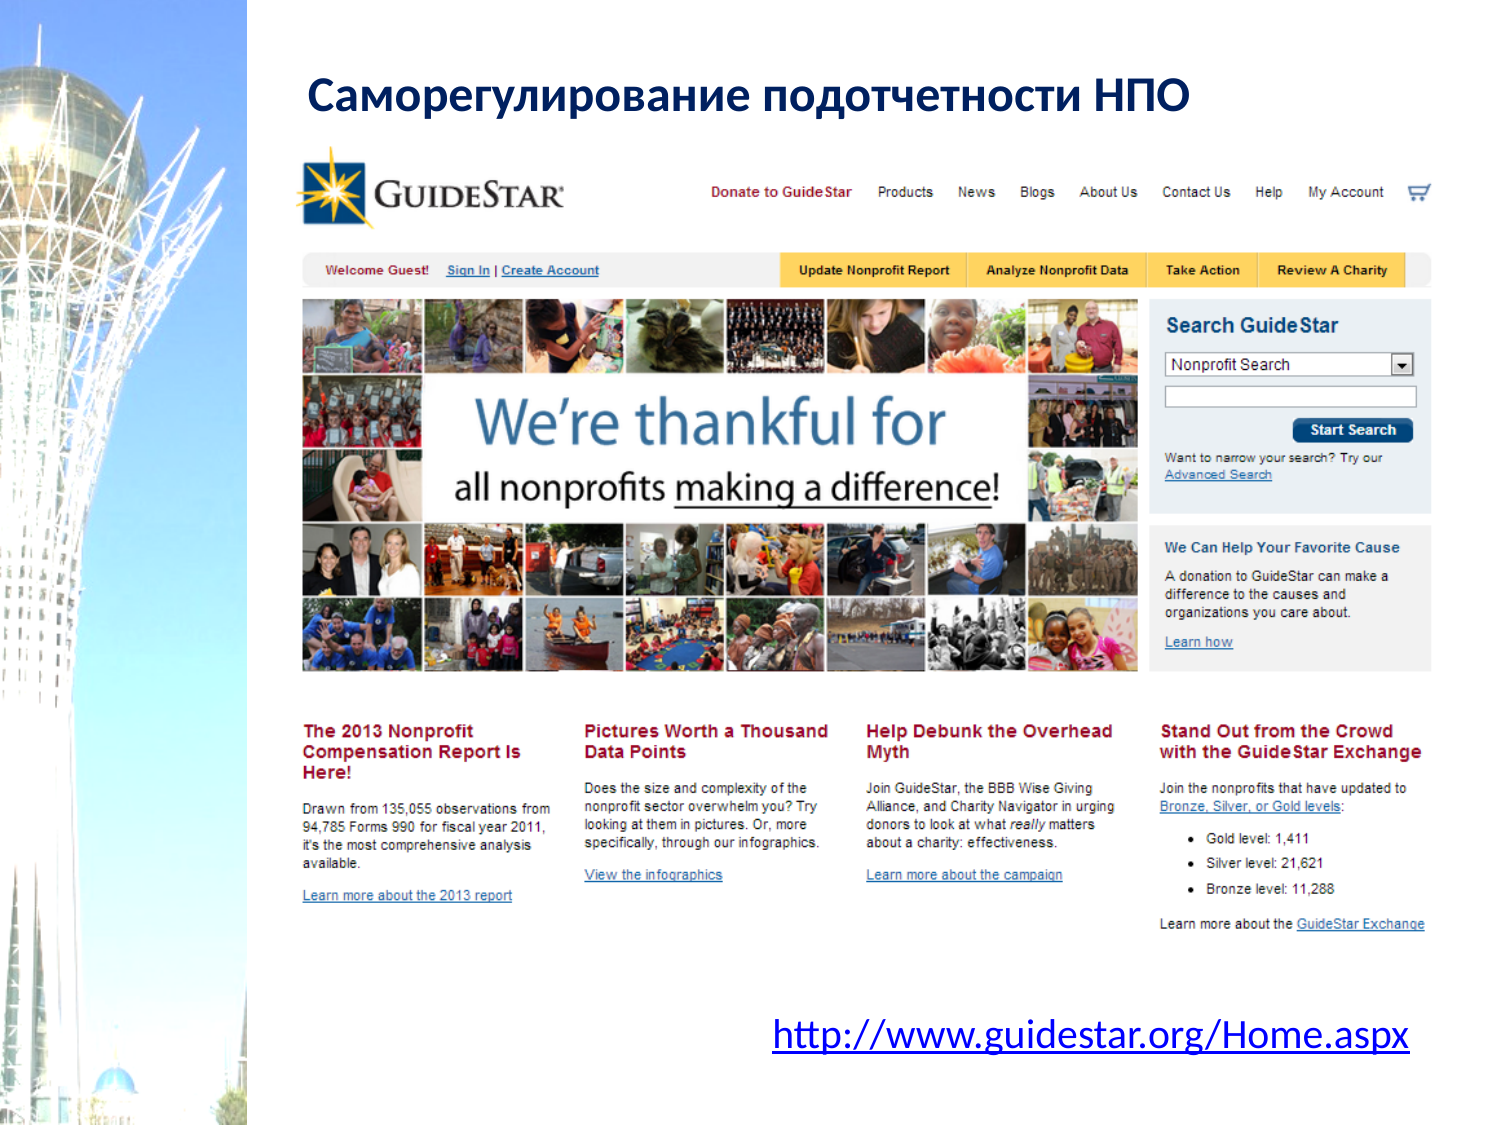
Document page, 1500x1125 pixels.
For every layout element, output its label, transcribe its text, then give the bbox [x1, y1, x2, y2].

picture [276, 139, 1450, 953]
text_box Саморегулирование подотчетности НПО [293, 54, 1206, 129]
picture [0, 0, 247, 1125]
text_box http://www.guidestar.org/Home.aspx [757, 999, 1425, 1065]
